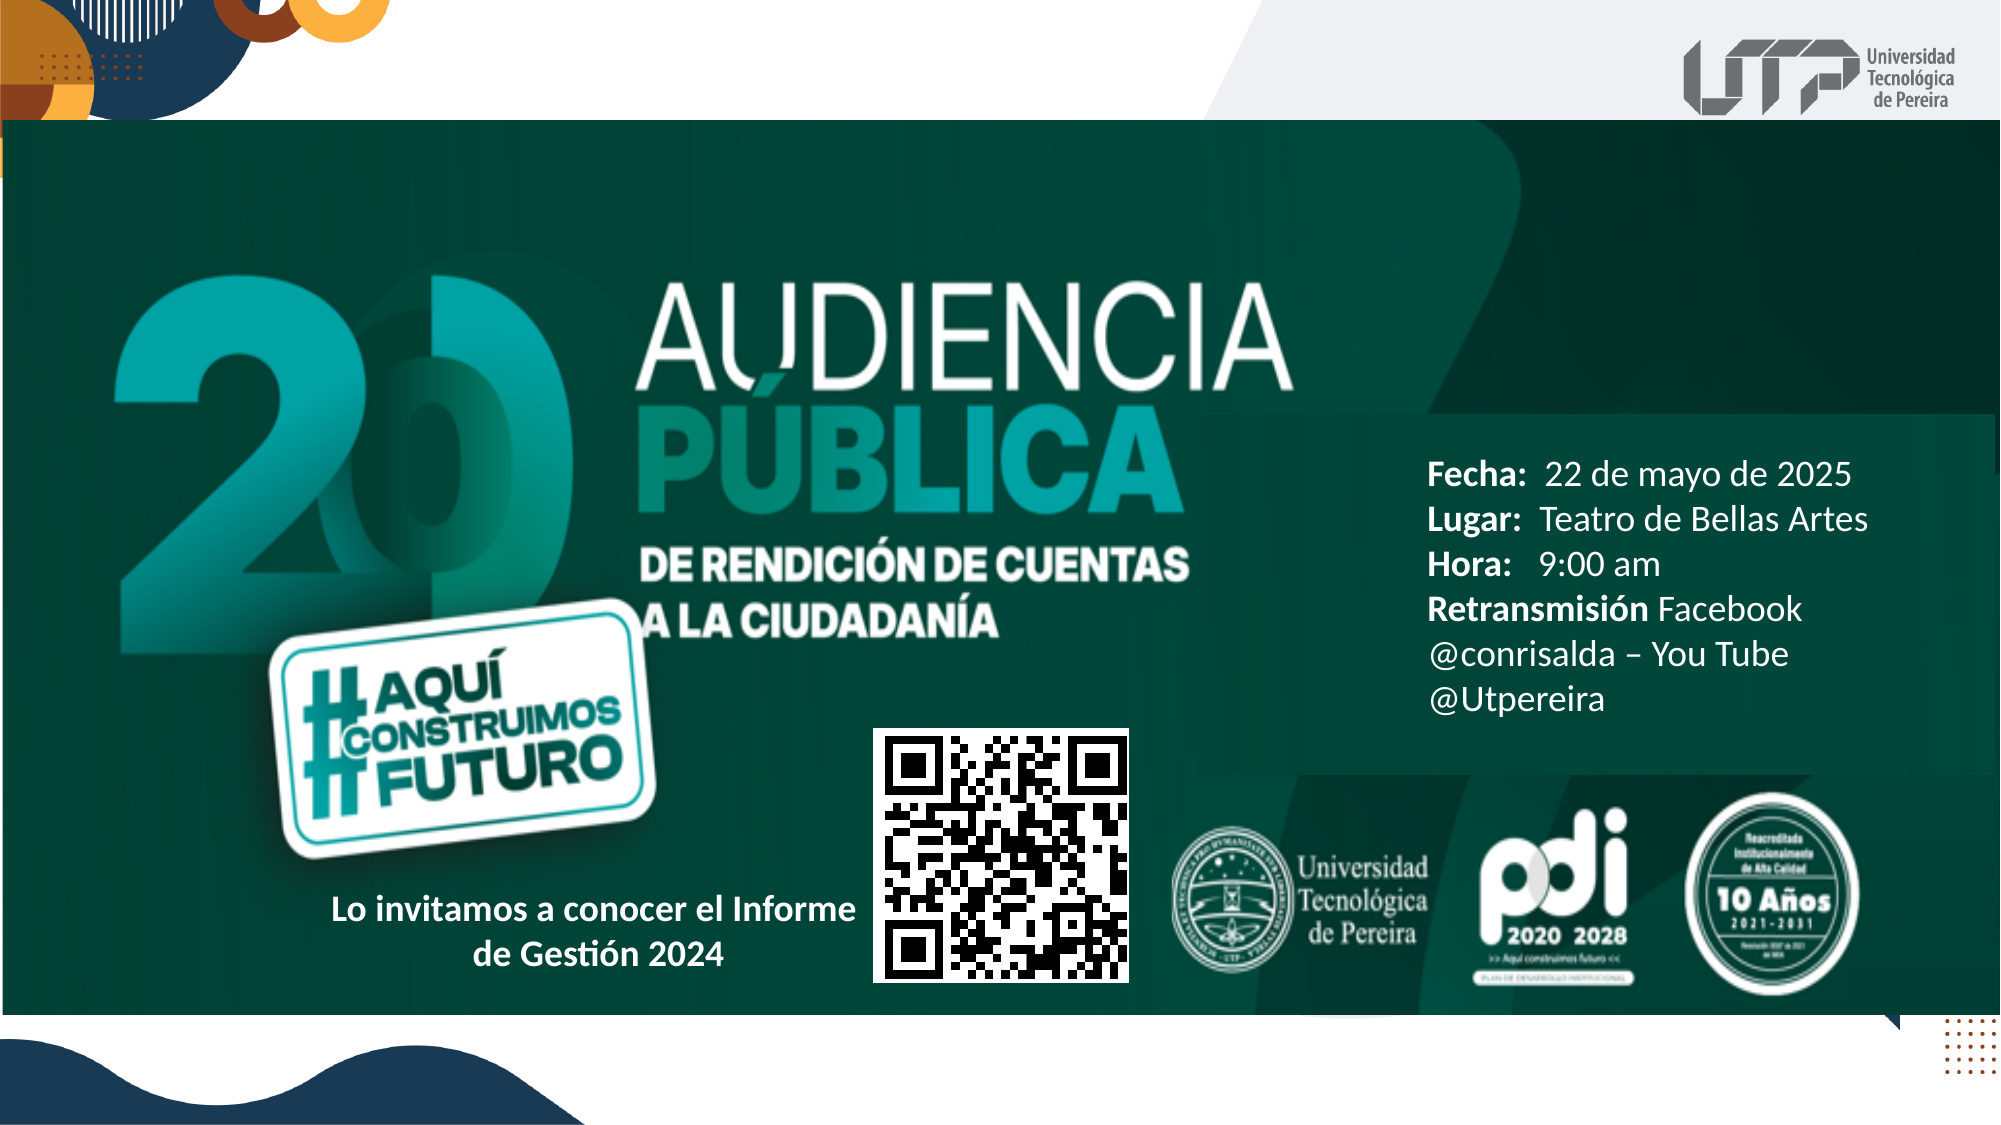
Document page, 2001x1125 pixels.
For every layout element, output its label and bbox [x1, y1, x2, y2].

picture [0, 0, 2001, 1125]
text_box [2, 120, 2000, 1015]
